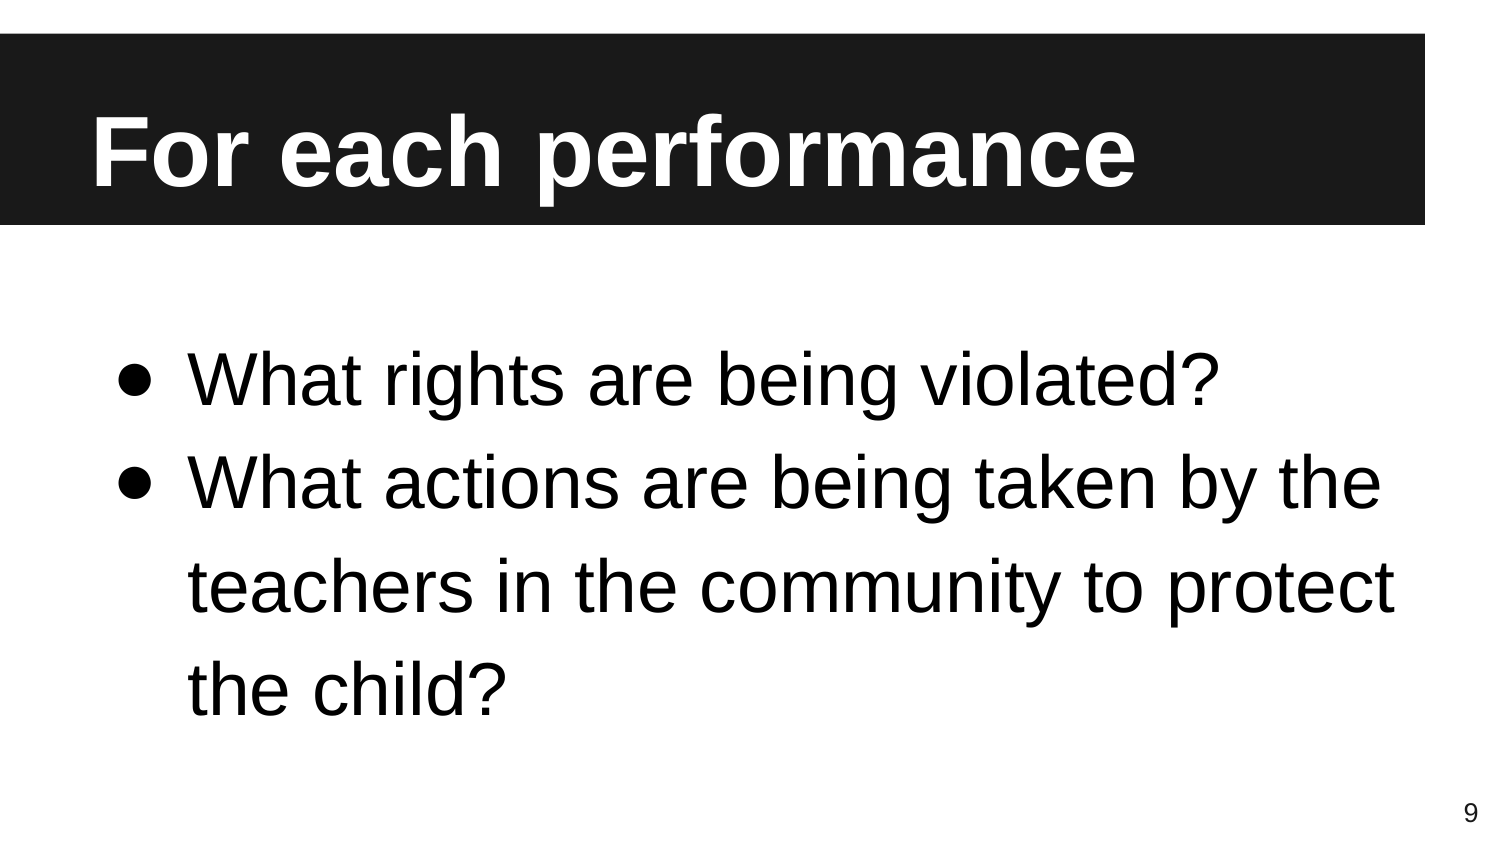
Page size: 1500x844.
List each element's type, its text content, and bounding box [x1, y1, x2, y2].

list What rights are being violated? What actions are being taken by the teachers in the community to protect the child? [97, 301, 1448, 758]
title For each performance [75, 33, 1425, 221]
slide_number 9 [1403, 779, 1494, 844]
